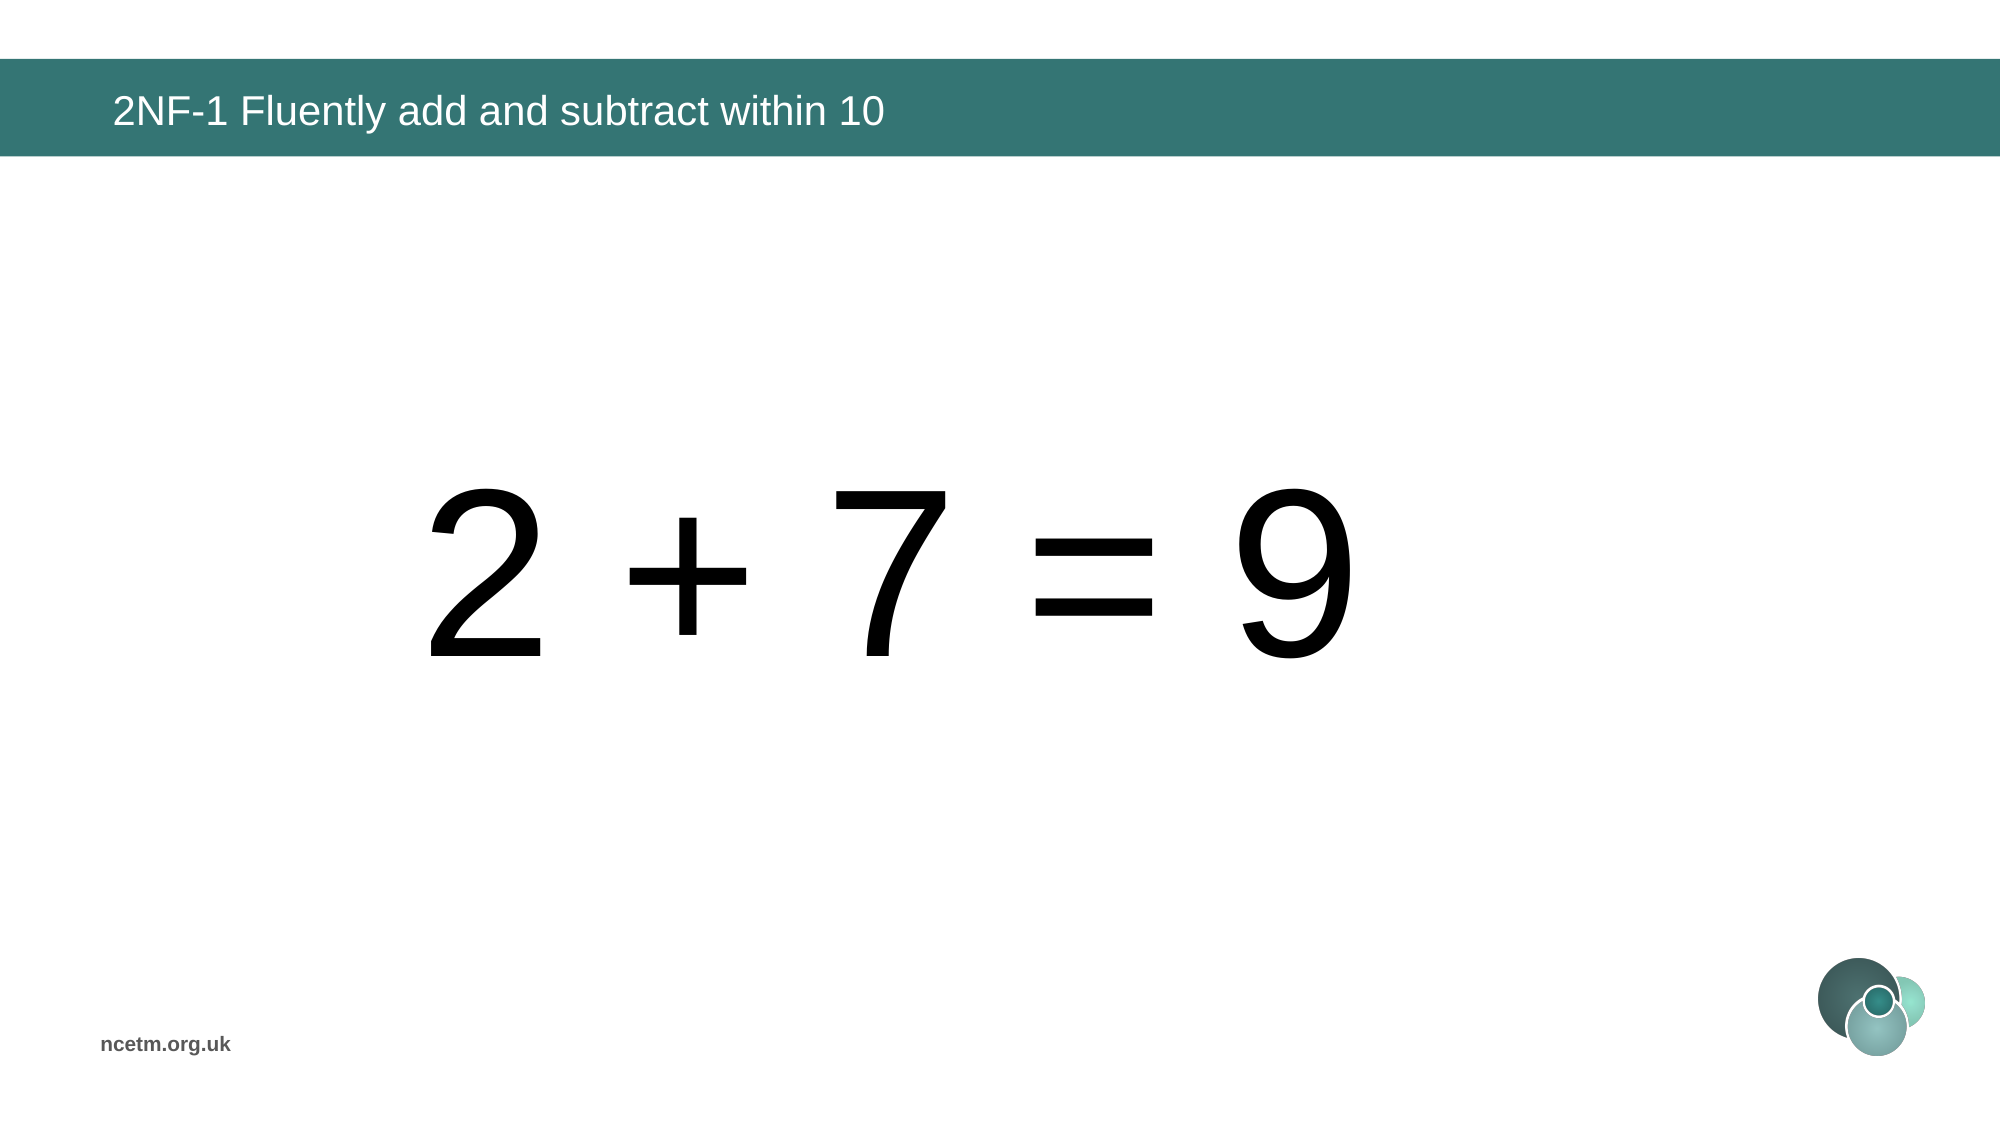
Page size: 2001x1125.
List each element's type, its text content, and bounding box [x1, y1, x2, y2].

text_box 2 + 7 = [404, 409, 1213, 712]
title 2NF-1 Fluently add and subtract within 10 [97, 76, 1945, 147]
picture [1818, 958, 1925, 1056]
text_box 9 [1213, 409, 1377, 712]
